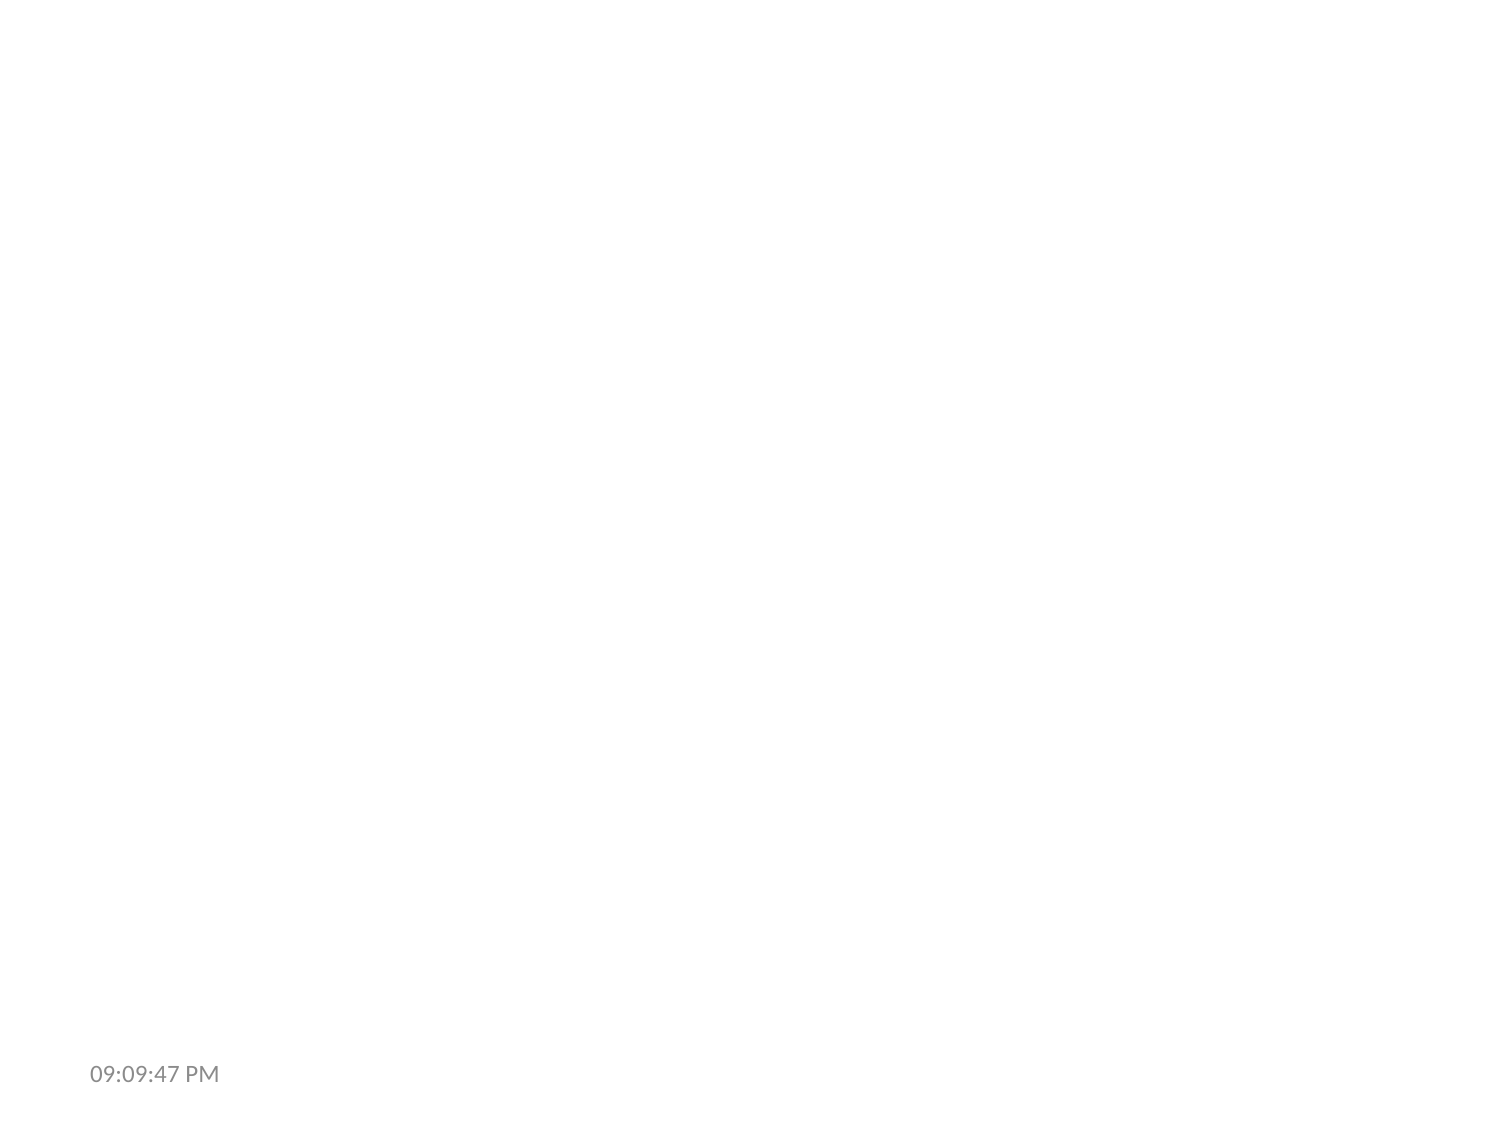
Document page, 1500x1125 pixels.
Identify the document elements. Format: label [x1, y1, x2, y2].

slide_number [75, 1042, 425, 1103]
